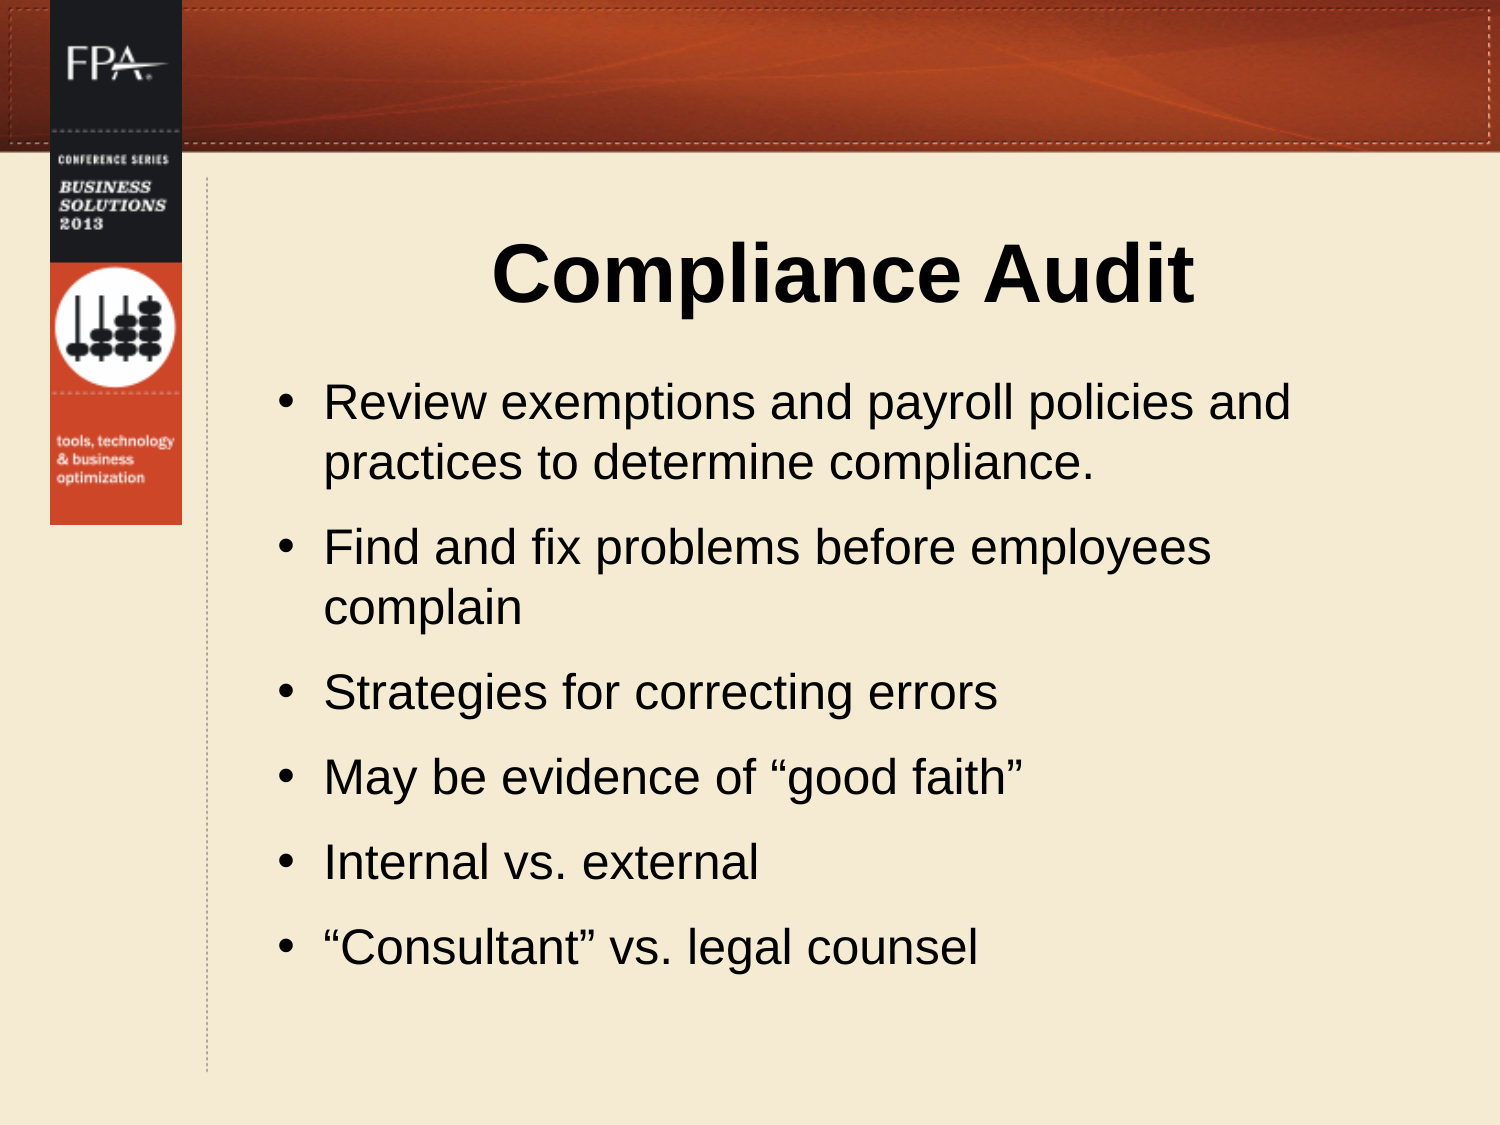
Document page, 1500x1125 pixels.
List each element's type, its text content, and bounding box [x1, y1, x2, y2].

picture [0, 0, 1500, 1125]
list Review exemptions and payroll policies and practices to determine compliance. Find and fix problems before employees complain Strategies for correcting errors May be evidence of “good faith” Internal vs. external “Consultant” vs. legal counsel [262, 362, 1425, 930]
title Compliance Audit [262, 174, 1426, 363]
